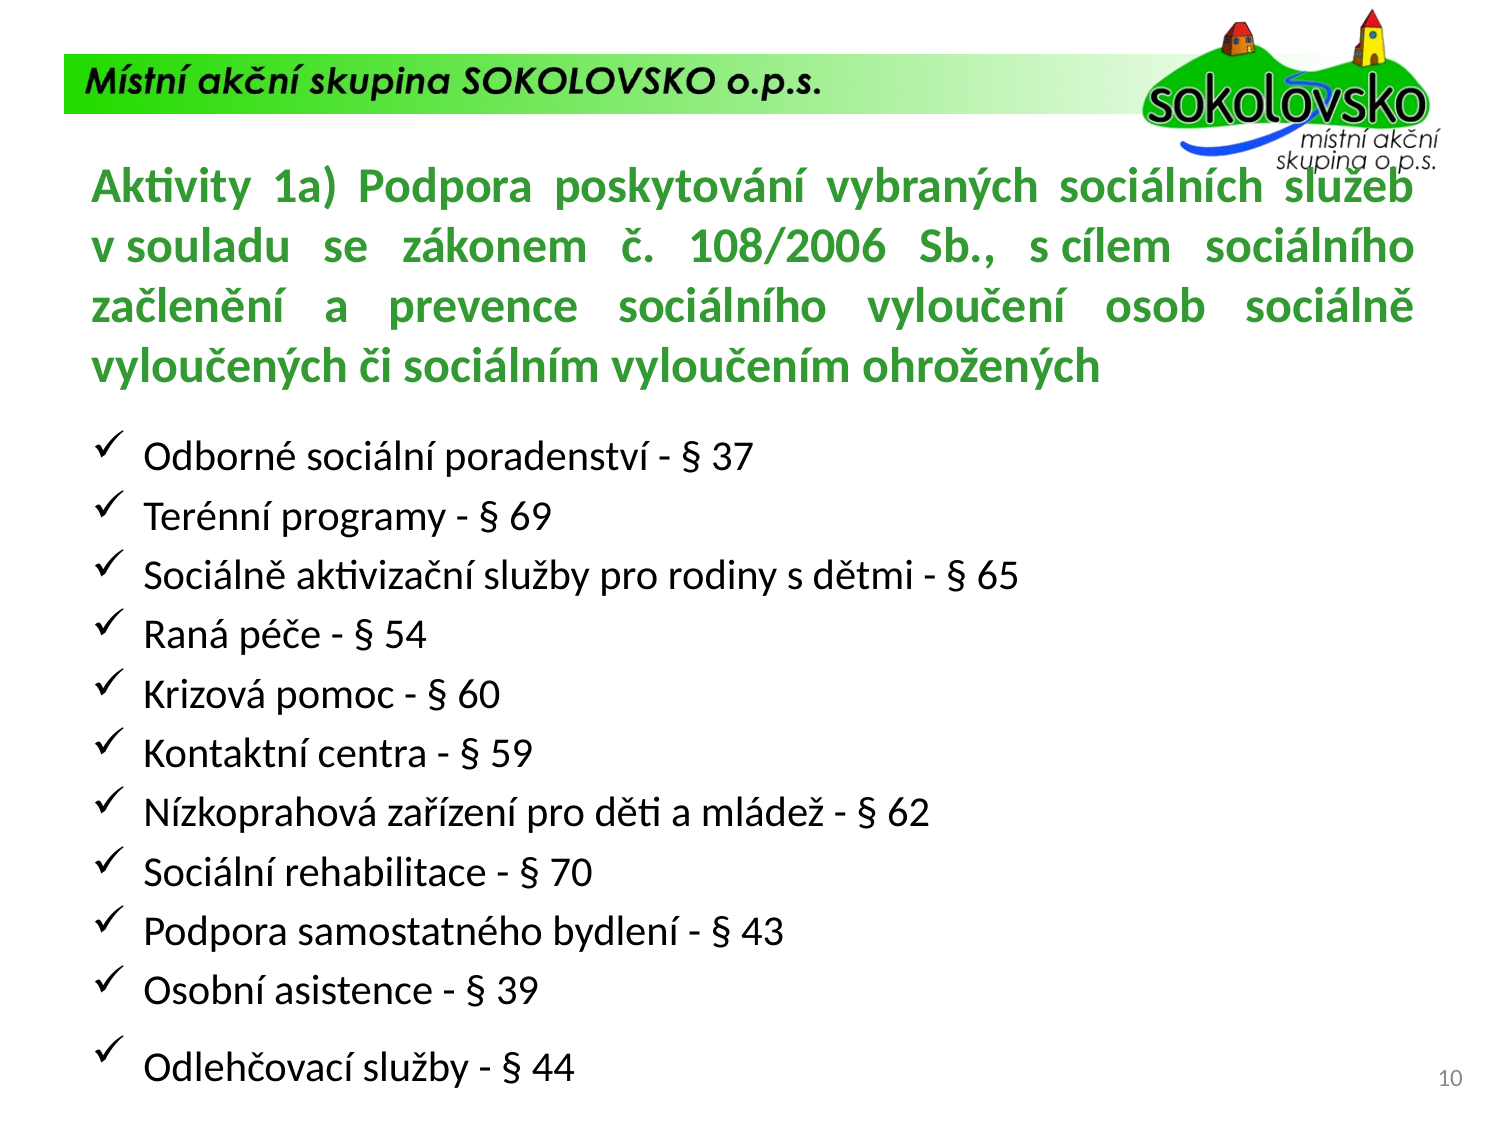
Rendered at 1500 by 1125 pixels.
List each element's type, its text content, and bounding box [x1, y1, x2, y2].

picture [64, 0, 1455, 197]
slide_number 10 [1128, 1046, 1478, 1107]
title Aktivity 1a) Podpora poskytování vybraných sociálních služeb v souladu se zákonem č. 108/2006 Sb., s cílem sociálního začlenění a prevence sociálního vyloučení osob sociálně vyloučených či sociálním vyloučením ohrožených [76, 158, 1431, 387]
list Odborné sociální poradenství - § 37 Terénní programy - § 69 Sociálně aktivizační služby pro rodiny s dětmi - § 65 Raná péče - § 54 Krizová pomoc - § 60 Kontaktní centra - § 59 Nízkoprahová zařízení pro děti a mládež - § 62 Sociální rehabilitace - § 70 Podpora samostatného bydlení - § 43 Osobní asistence - § 39 Odlehčovací služby - § 44 [76, 420, 1424, 1107]
